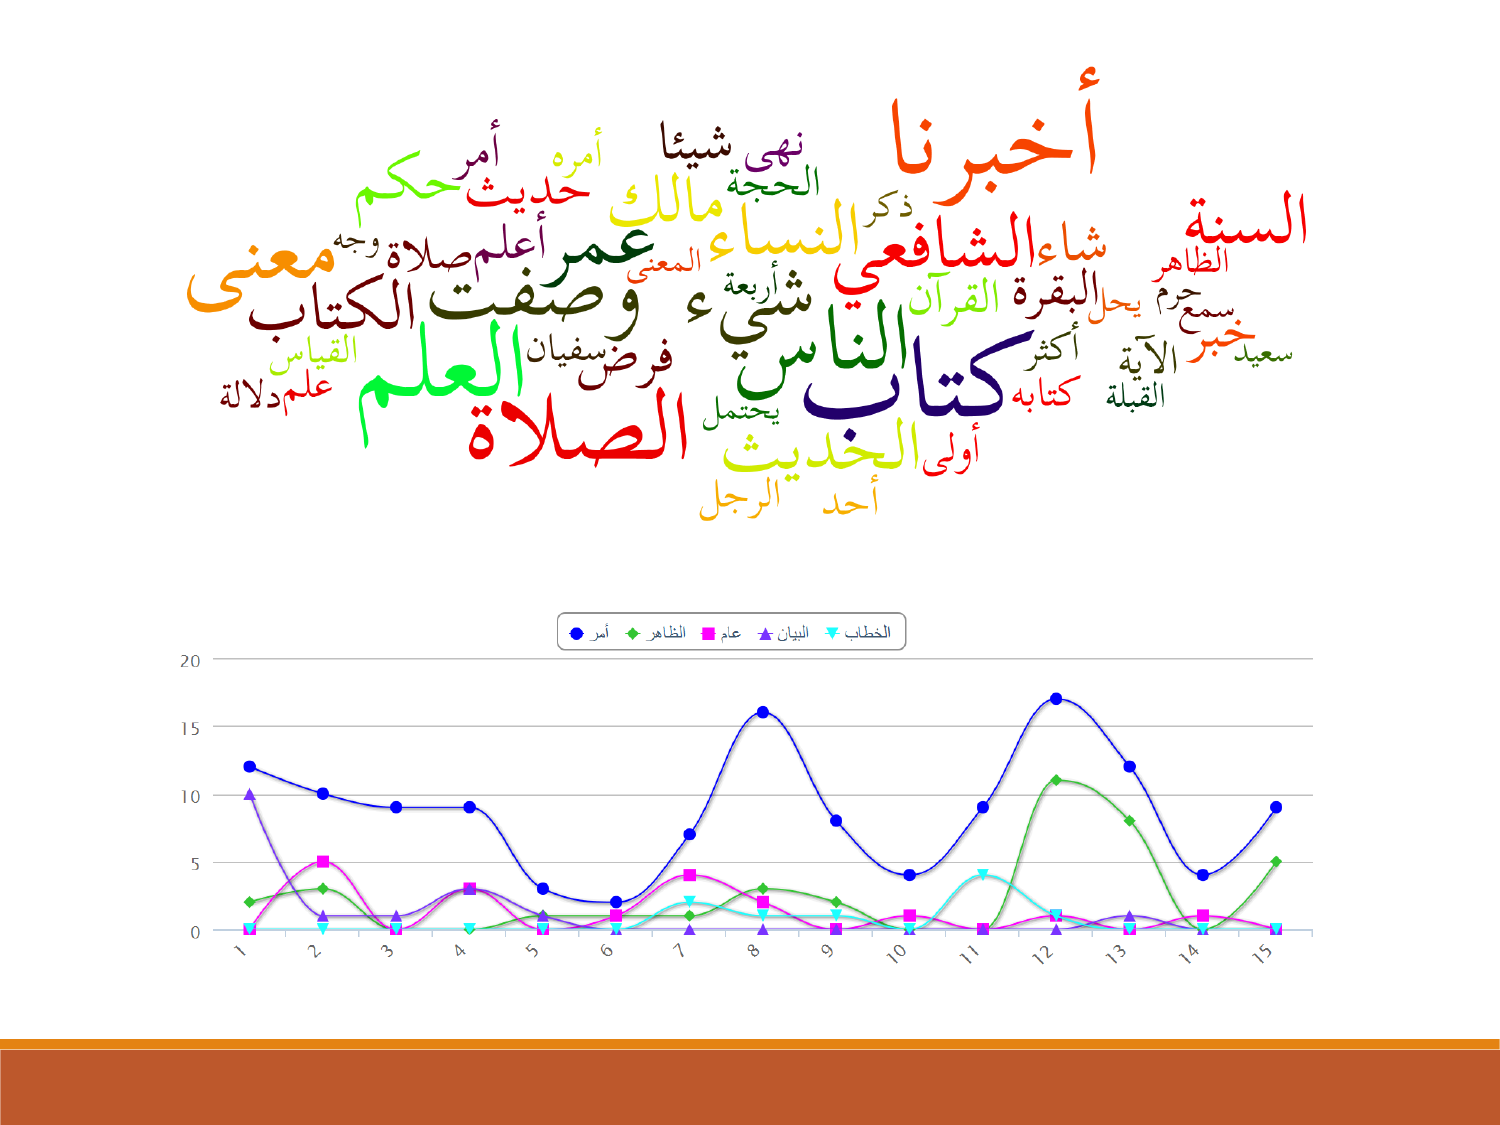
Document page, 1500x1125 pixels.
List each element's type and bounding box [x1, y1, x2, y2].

picture [168, 601, 1325, 984]
list [187, 22, 1306, 565]
